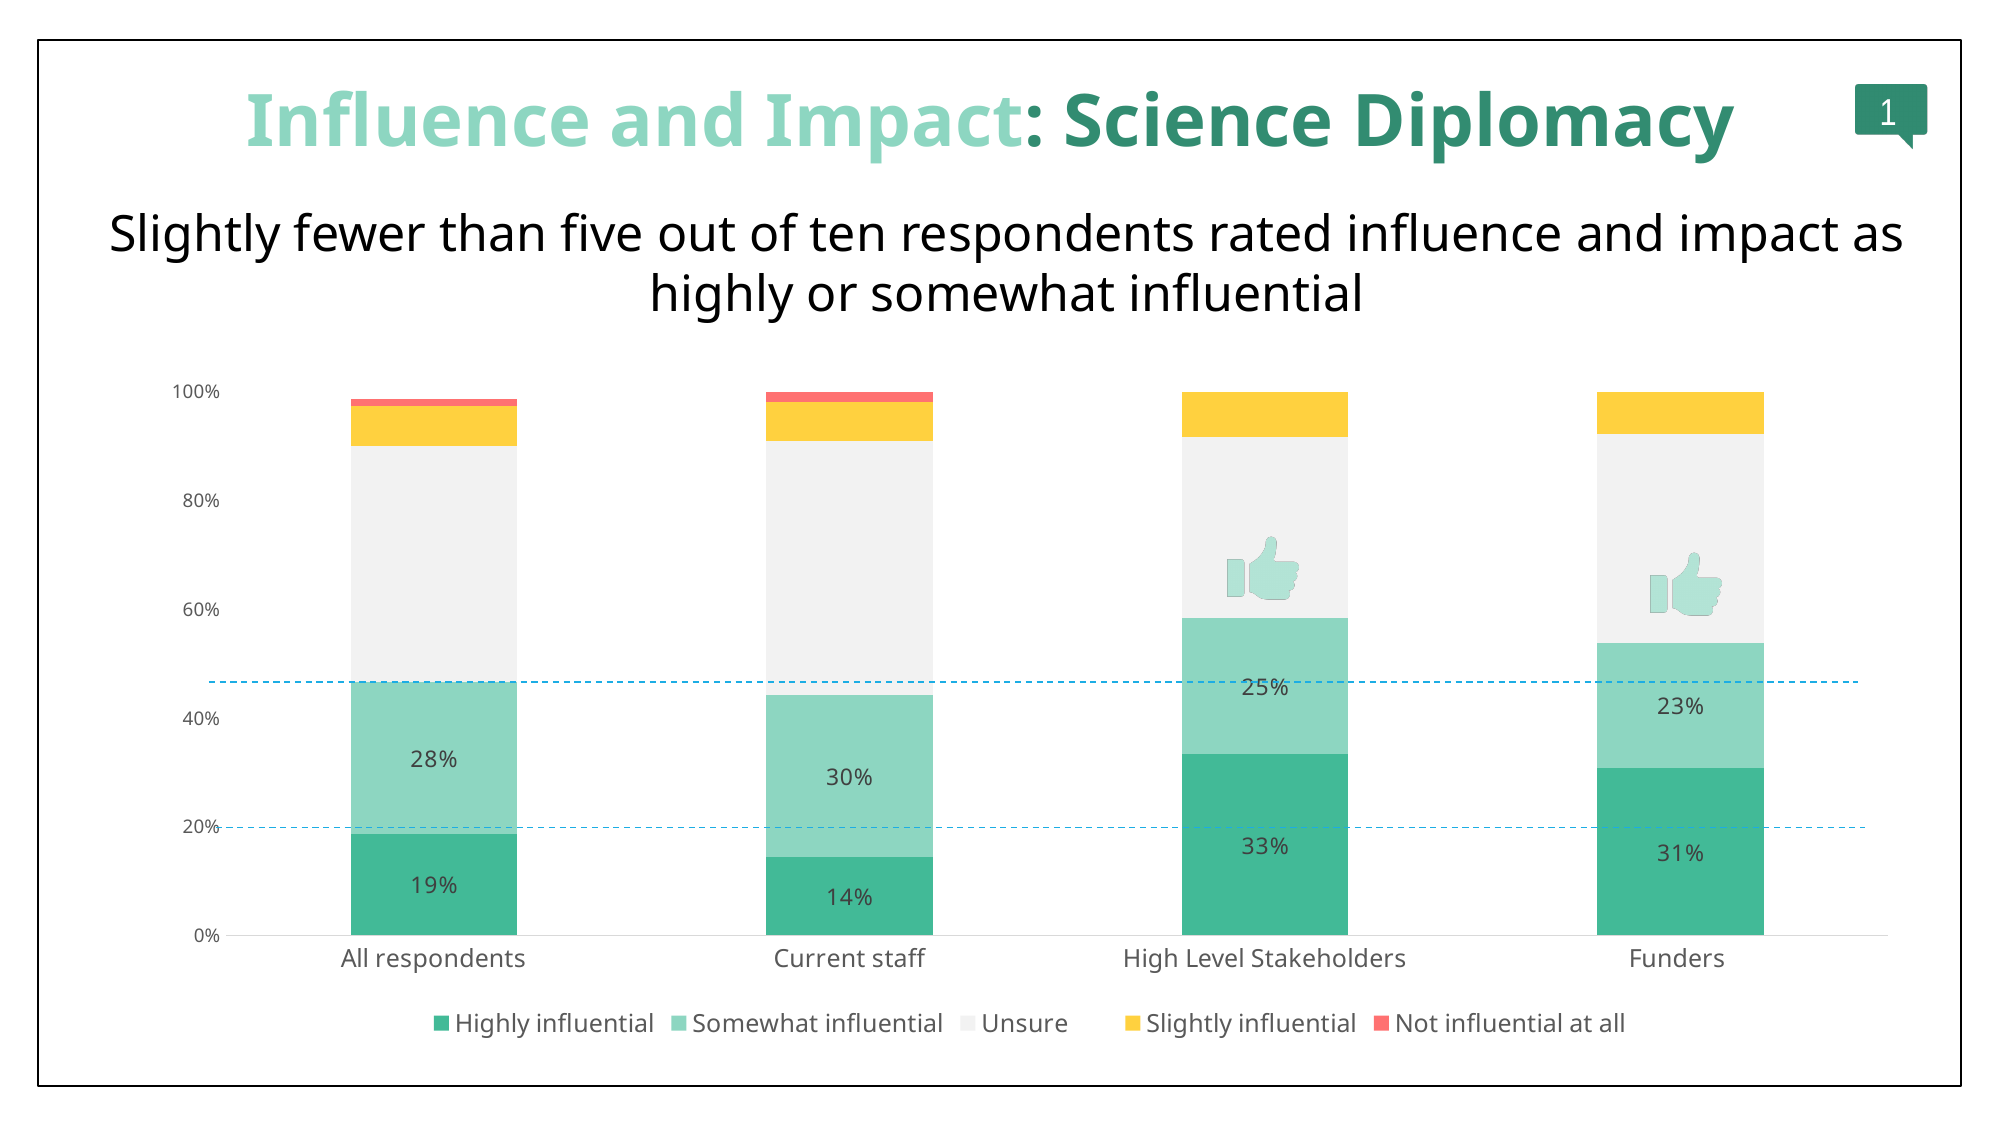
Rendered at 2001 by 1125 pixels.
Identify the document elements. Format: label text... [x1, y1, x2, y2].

picture [1840, 65, 1942, 168]
text_box Slightly fewer than five out of ten respondents rated influence and impact as highly or somewhat influential [73, 193, 1942, 329]
text_box Influence and Impact: Science Diplomacy [173, 52, 1809, 193]
picture [1643, 541, 1729, 627]
picture [1220, 525, 1306, 612]
chart [135, 364, 1925, 1047]
